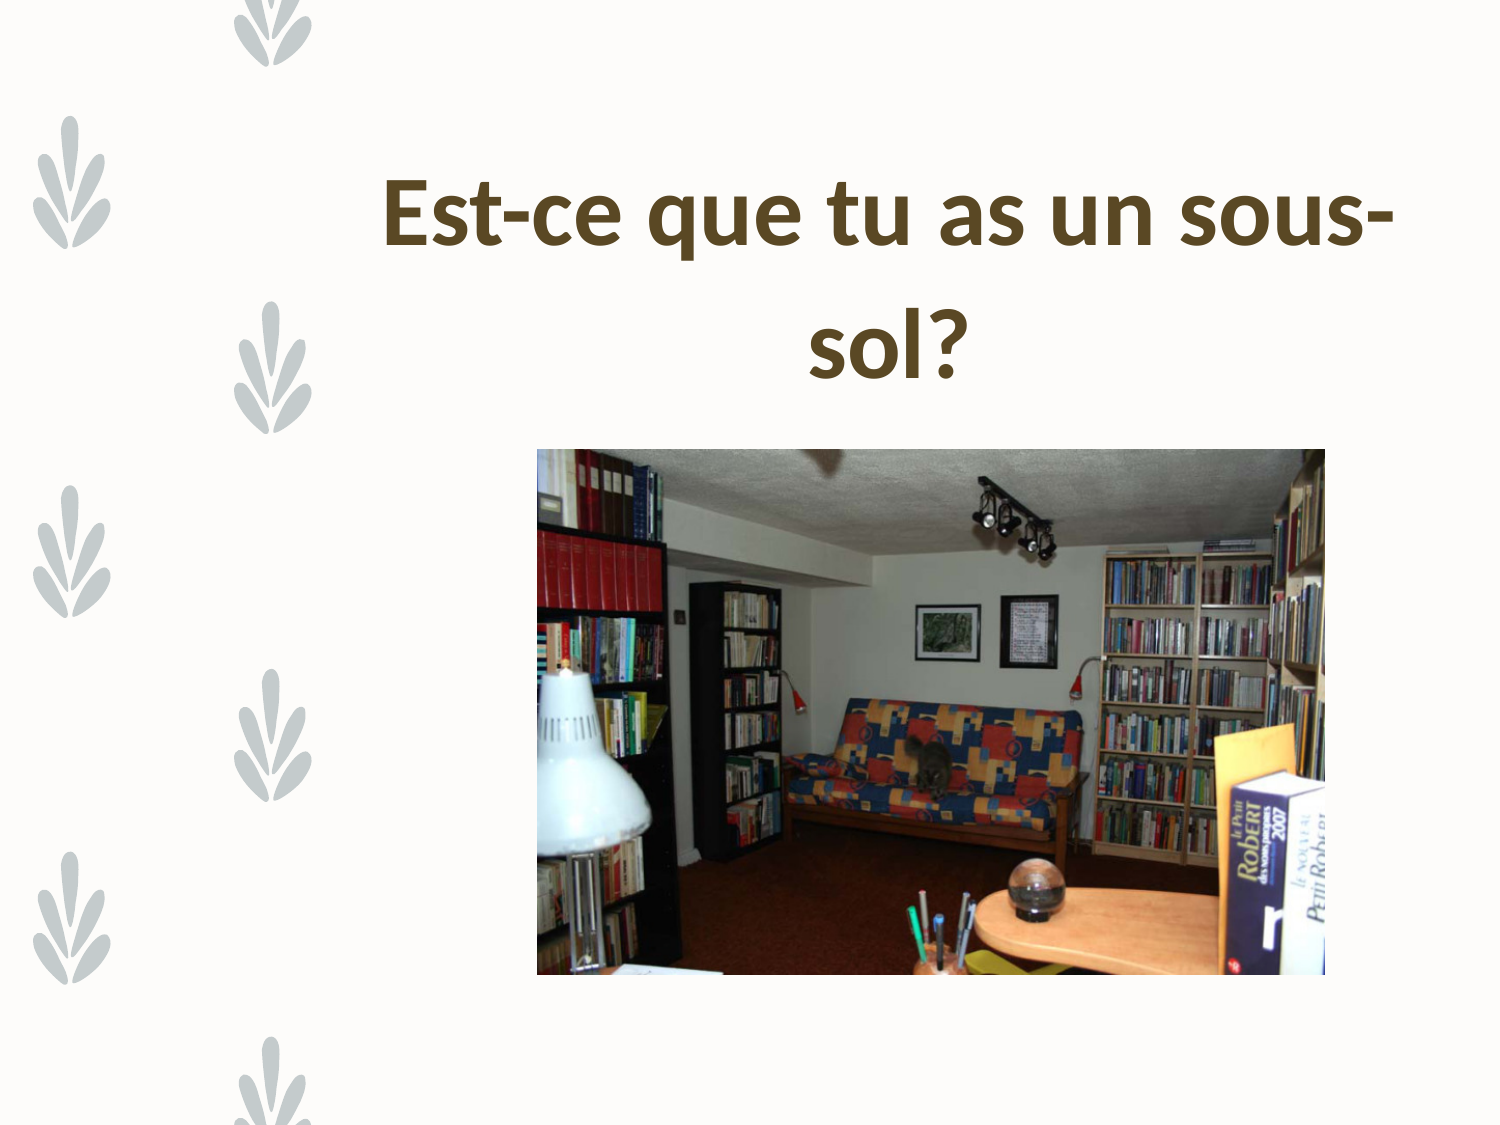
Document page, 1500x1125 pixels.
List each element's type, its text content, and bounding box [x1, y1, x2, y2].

picture [537, 449, 1325, 976]
text_box Est-ce que tu as un sous-sol? [349, 124, 1429, 599]
